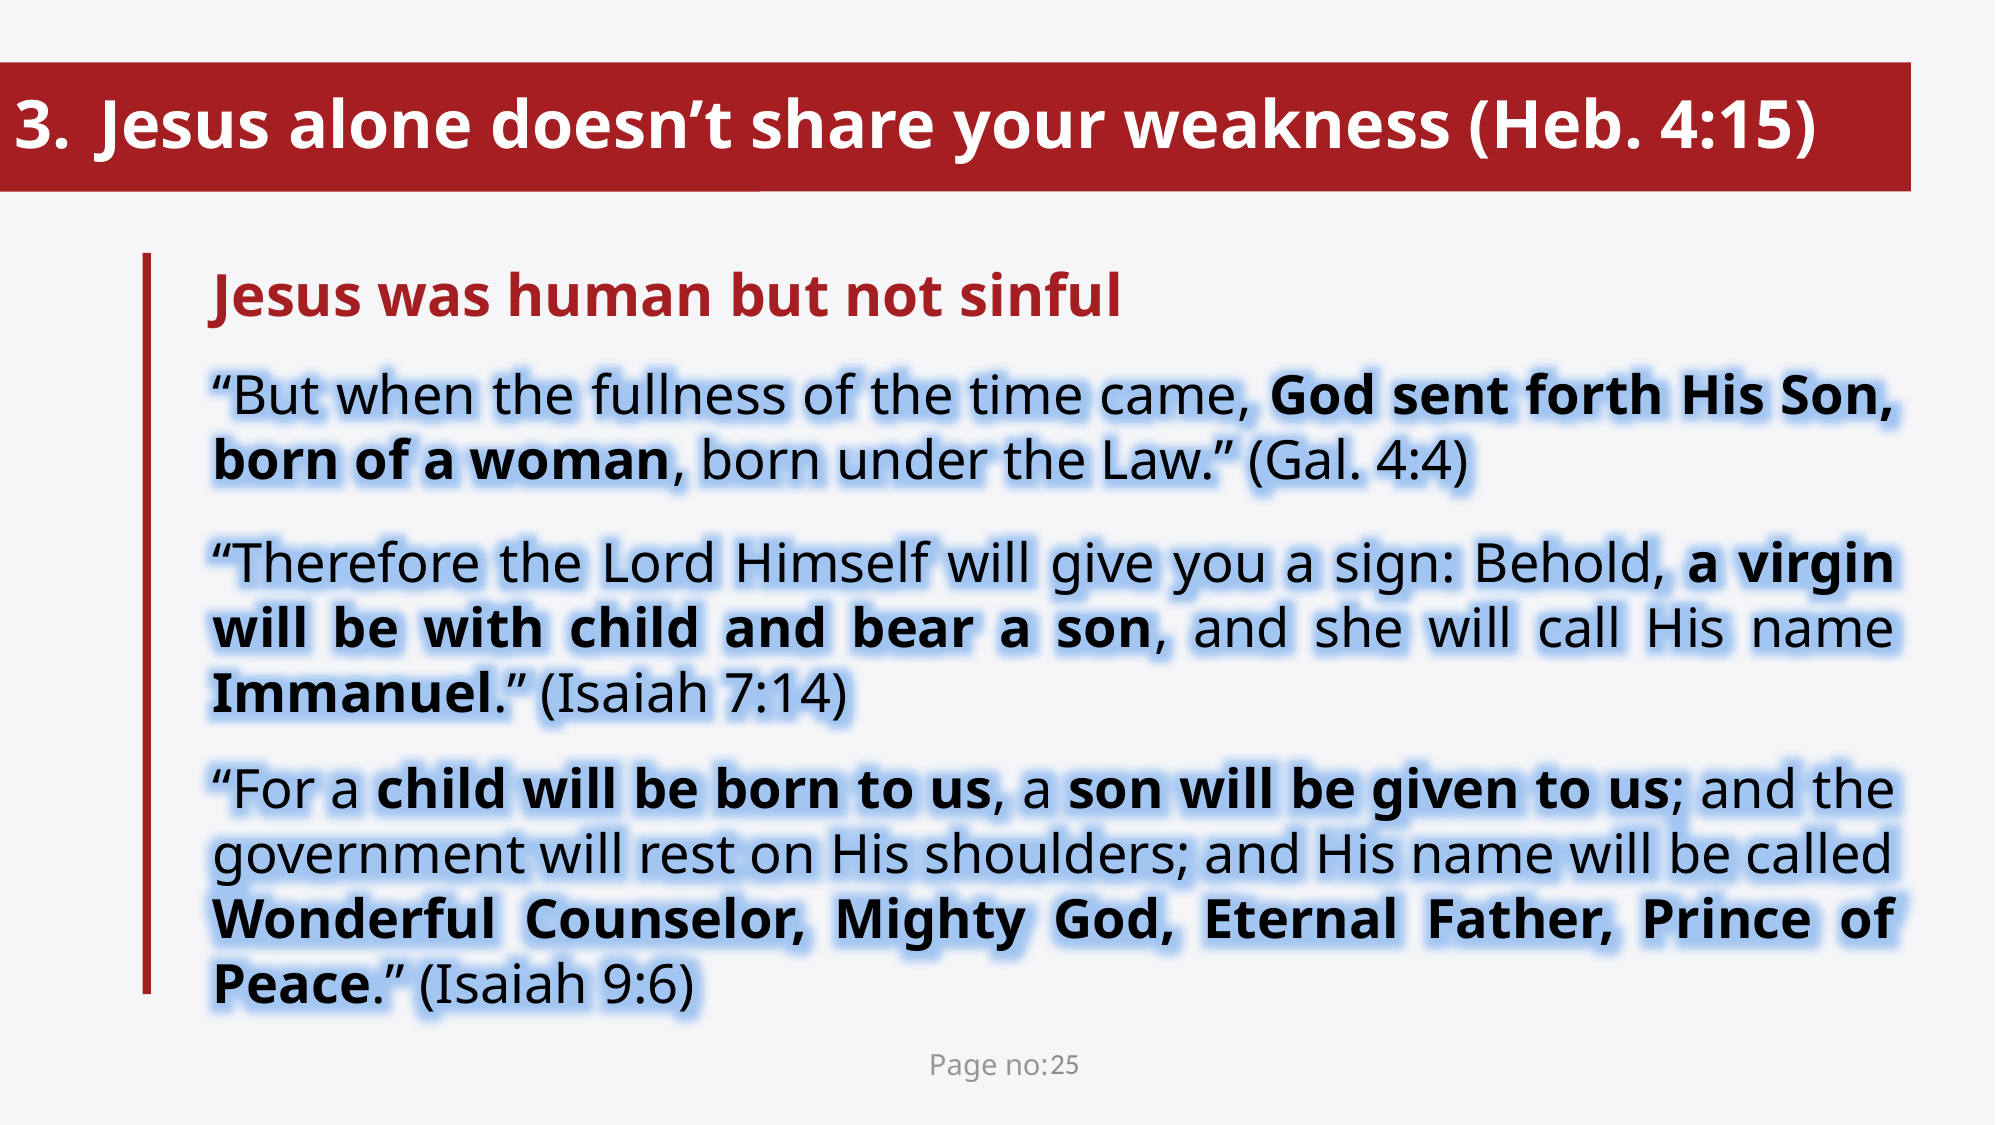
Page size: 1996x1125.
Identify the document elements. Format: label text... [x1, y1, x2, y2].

text_box “Therefore the Lord Himself will give you a sign: Behold, a virgin will be with child and bear a son, and she will call His name Immanuel.” (Isaiah 7:14) [198, 521, 1911, 731]
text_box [0, 62, 1934, 192]
text_box “For a child will be born to us, a son will be given to us; and the government will rest on His shoulders; and His name will be called Wonderful Counselor, Mighty God, Eternal Father, Prince of Peace.” (Isaiah 9:6) [198, 747, 1911, 1022]
text_box “But when the fullness of the time came, God sent forth His Son, born of a woman, born under the Law.” (Gal. 4:4) [198, 353, 1911, 499]
text_box Jesus was human but not sinful [197, 250, 1510, 336]
